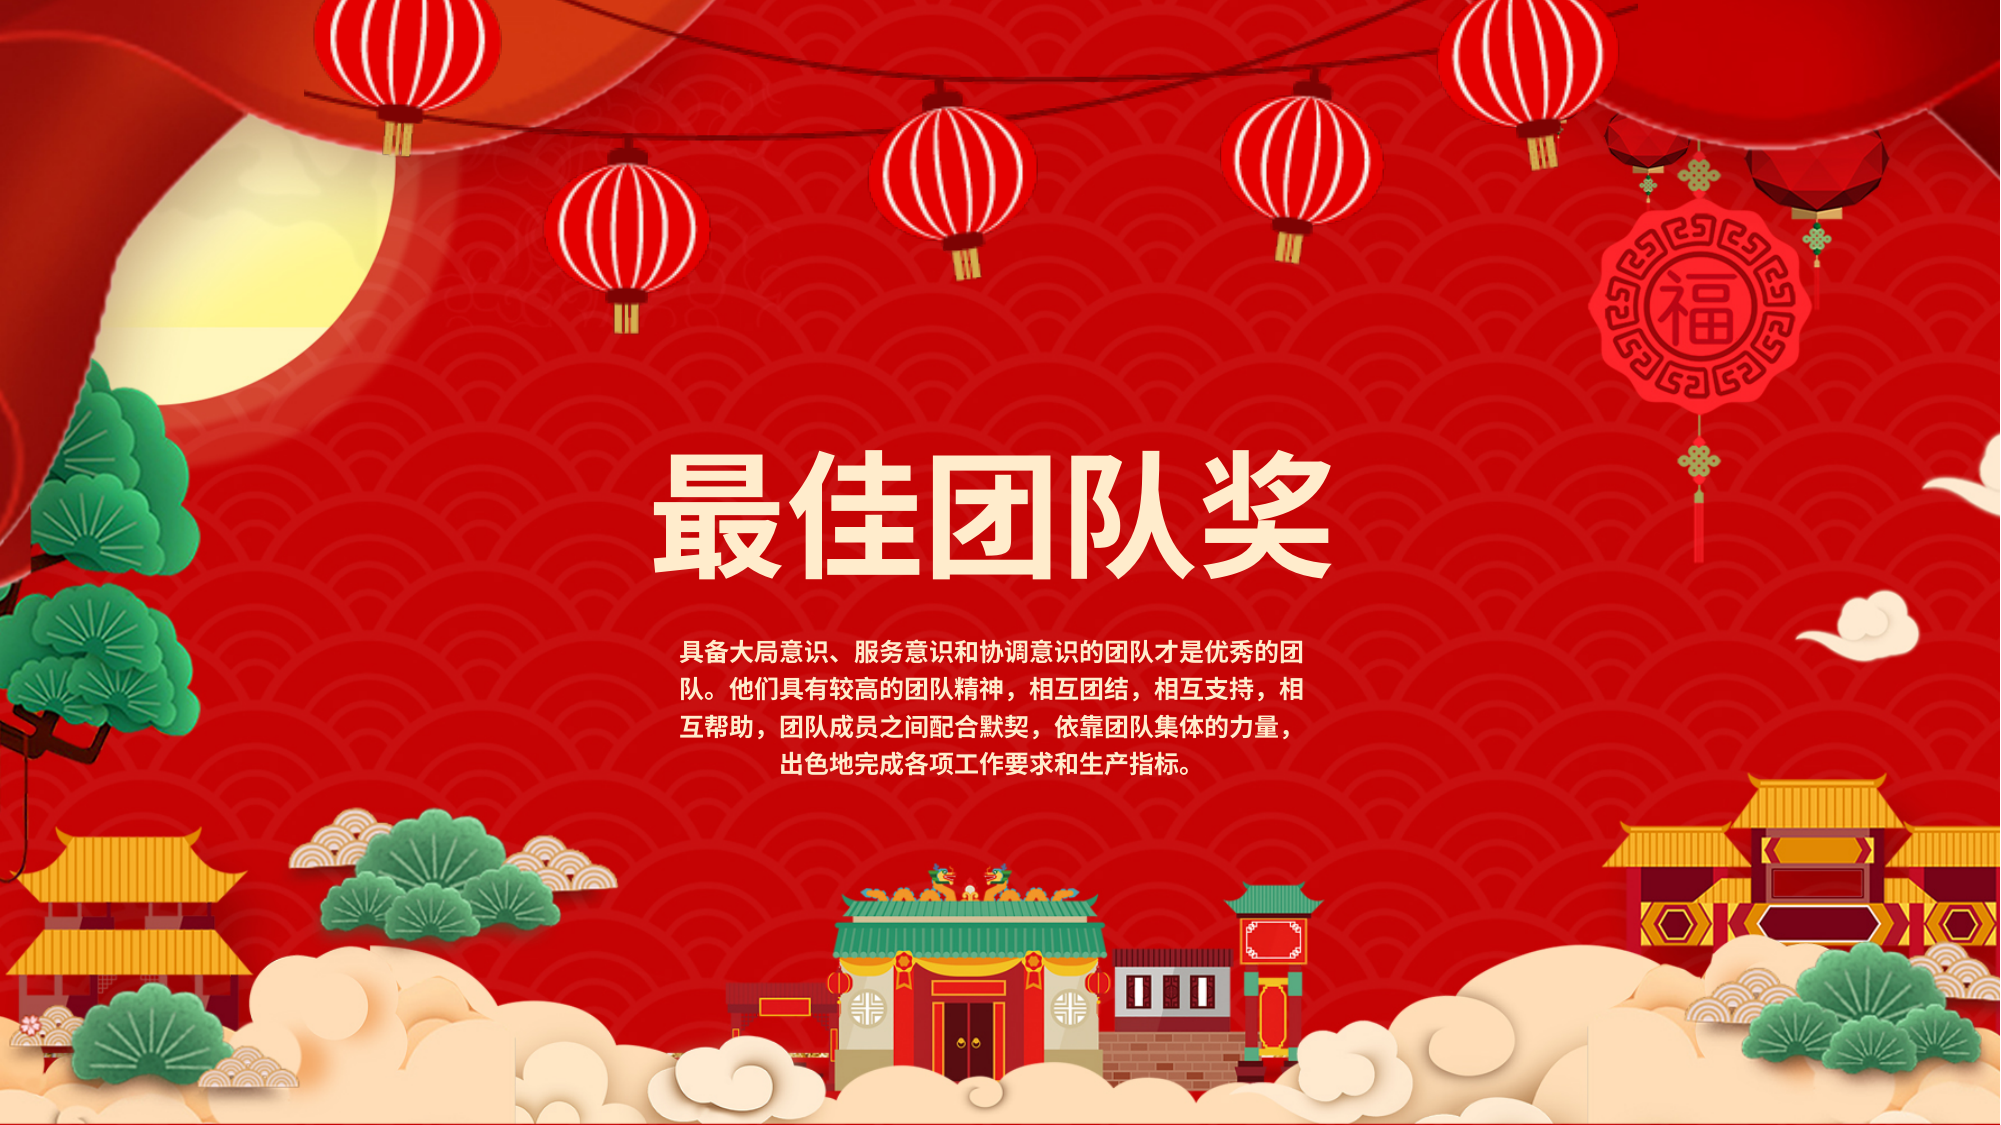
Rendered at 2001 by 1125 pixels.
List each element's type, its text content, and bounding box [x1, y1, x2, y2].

text_box 最佳团队奖 [615, 422, 1369, 603]
picture [0, 0, 2000, 1125]
text_box 具备大局意识、服务意识和协调意识的团队才是优秀的团队。他们具有较高的团队精神，相互团结，相互支持，相互帮助，团队成员之间配合默契，依靠团队集体的力量，出色地完成各项工作要求和生产指标。 [664, 621, 1321, 786]
